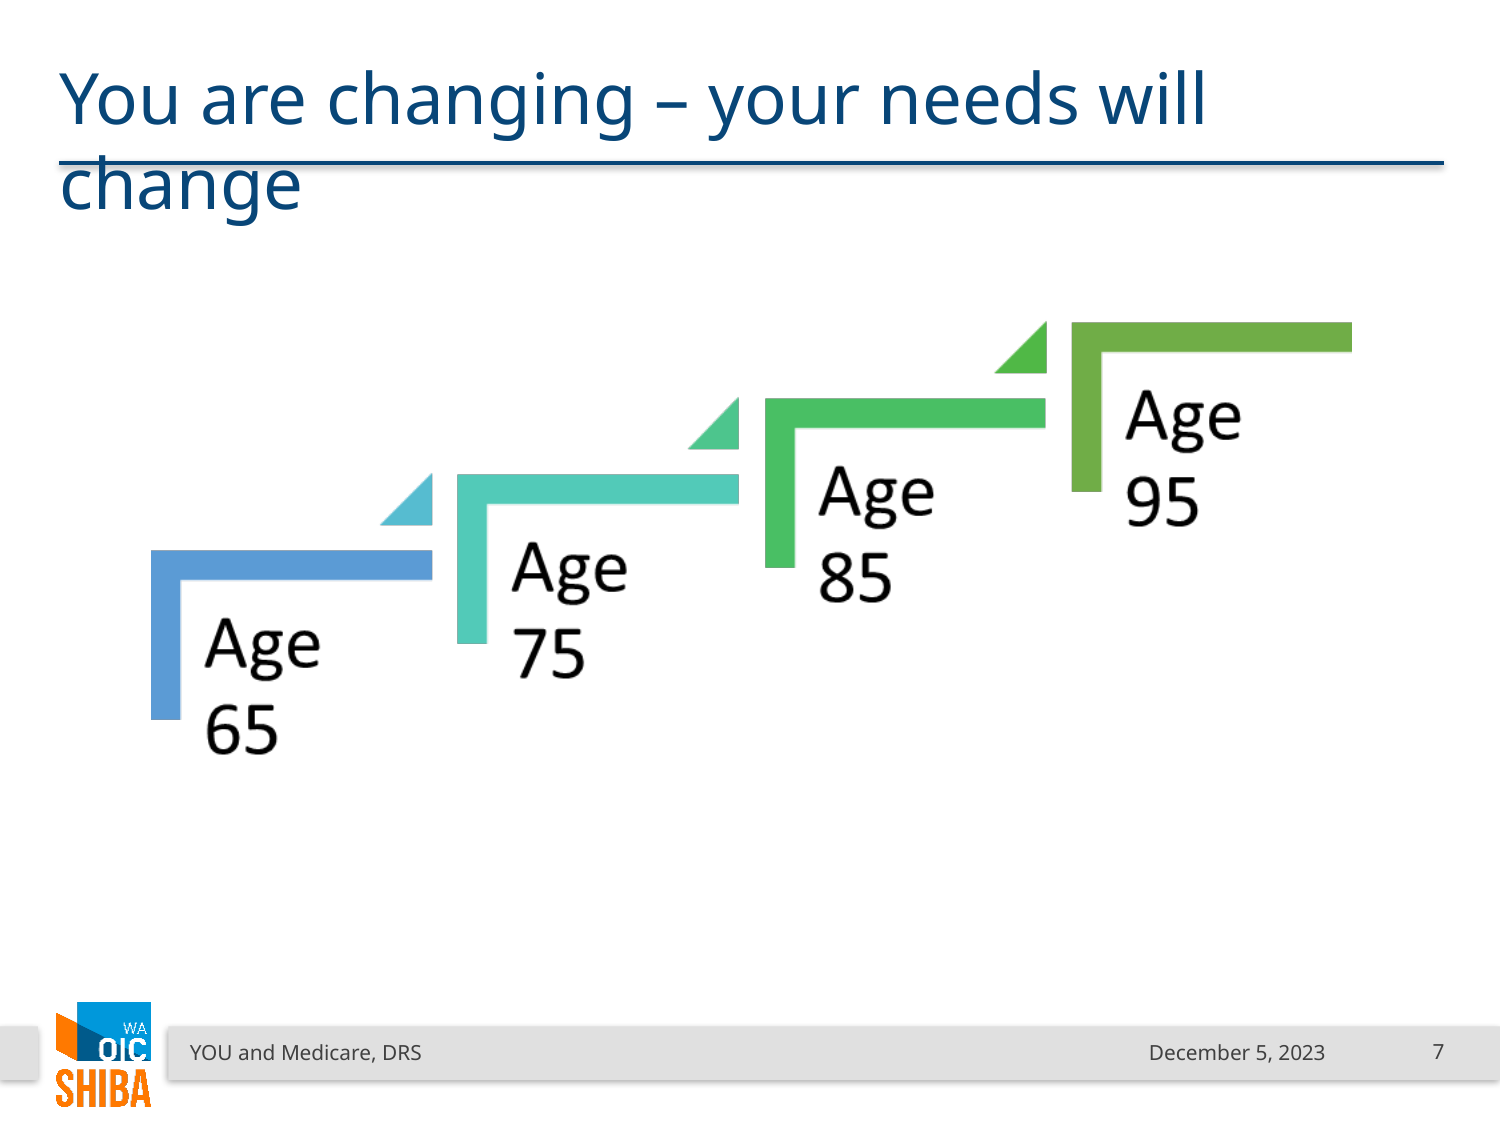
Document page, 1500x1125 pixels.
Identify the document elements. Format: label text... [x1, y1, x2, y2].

footer YOU and Medicare, DRS [190, 1035, 785, 1069]
title You are changing – your needs will change [59, 53, 1445, 164]
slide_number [975, 1035, 1326, 1069]
picture [56, 1002, 151, 1107]
slide_number 7 [1339, 1035, 1445, 1069]
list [151, 212, 1352, 913]
